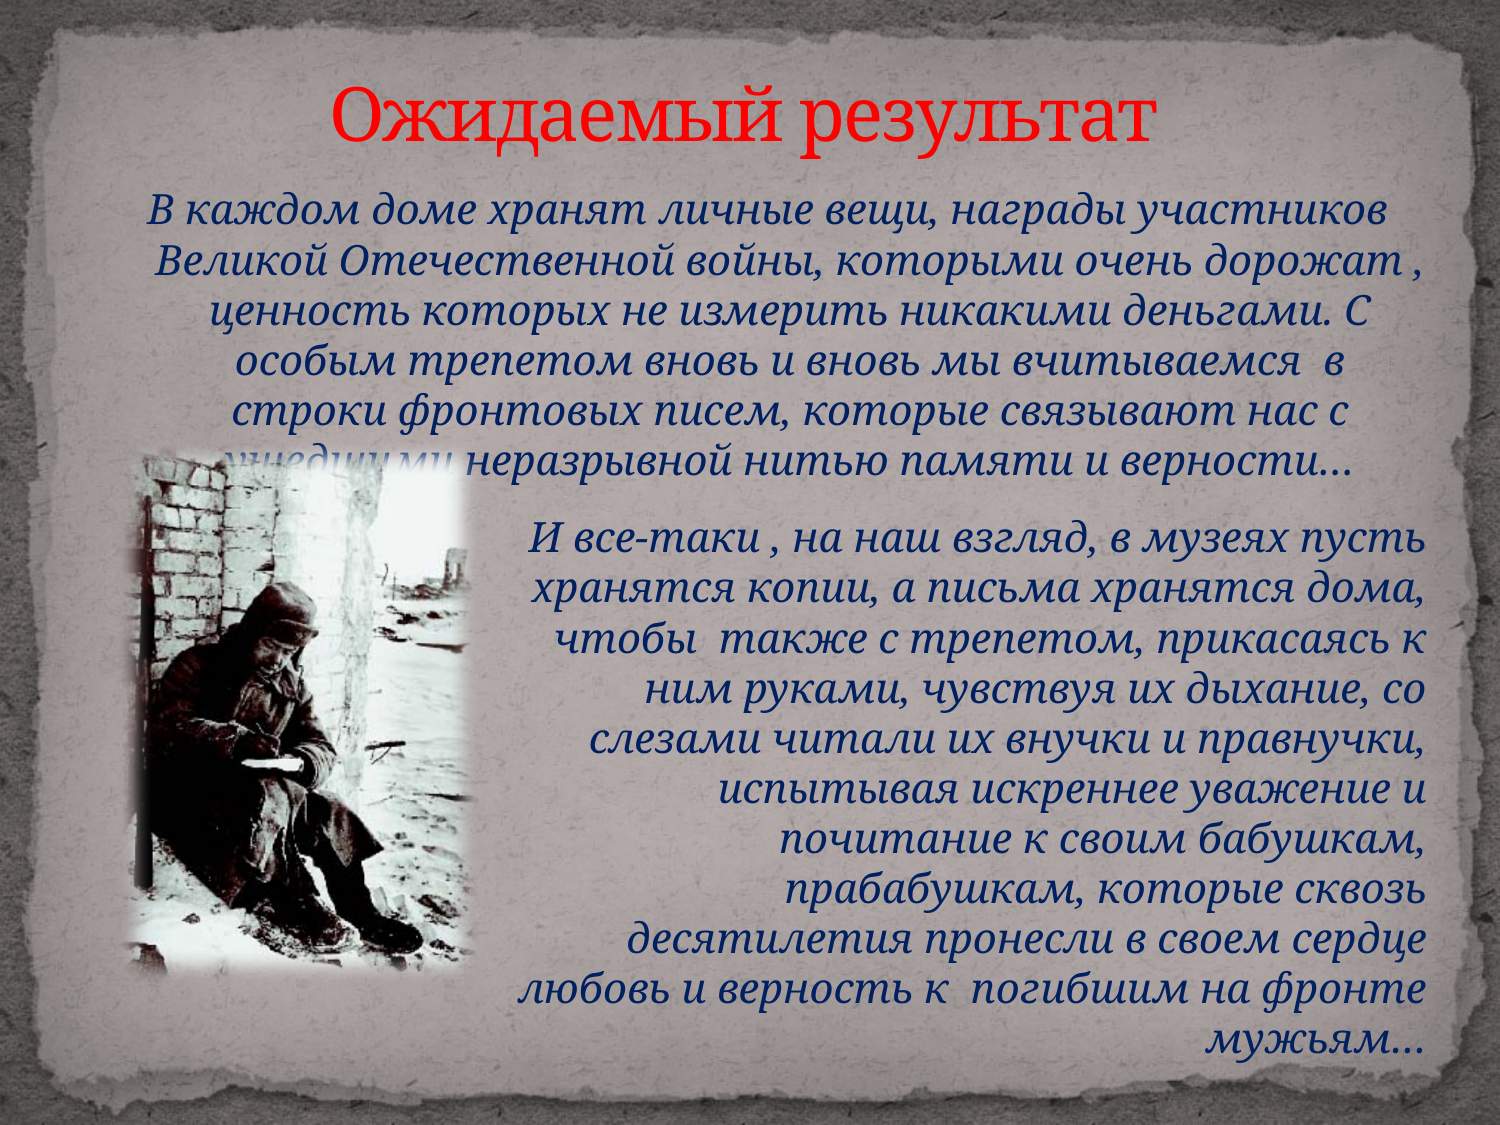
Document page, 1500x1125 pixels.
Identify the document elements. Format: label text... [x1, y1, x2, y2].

list В каждом доме хранят личные вещи, награды участников Великой Отечественной войны, которыми очень дорожат , ценность которых не измерить никакими деньгами. С особым трепетом вновь и вновь мы вчитываемся в строки фронтовых писем, которые связывают нас с ушедшими неразрывной нитью памяти и верности… [93, 175, 1442, 751]
picture [119, 441, 480, 984]
title Ожидаемый результат [81, 58, 1407, 165]
text_box И все-таки , на наш взгляд, в музеях пусть хранятся копии, а письма хранятся дома, чтобы также с трепетом, прикасаясь к ним руками, чувствуя их дыхание, со слезами читали их внучки и правнучки, испытывая искреннее уважение и почитание к своим бабушкам, прабабушкам, которые сквозь десятилетия пронесли в своем сердце любовь и верность к погибшим на фронте мужьям… [433, 503, 1442, 1069]
